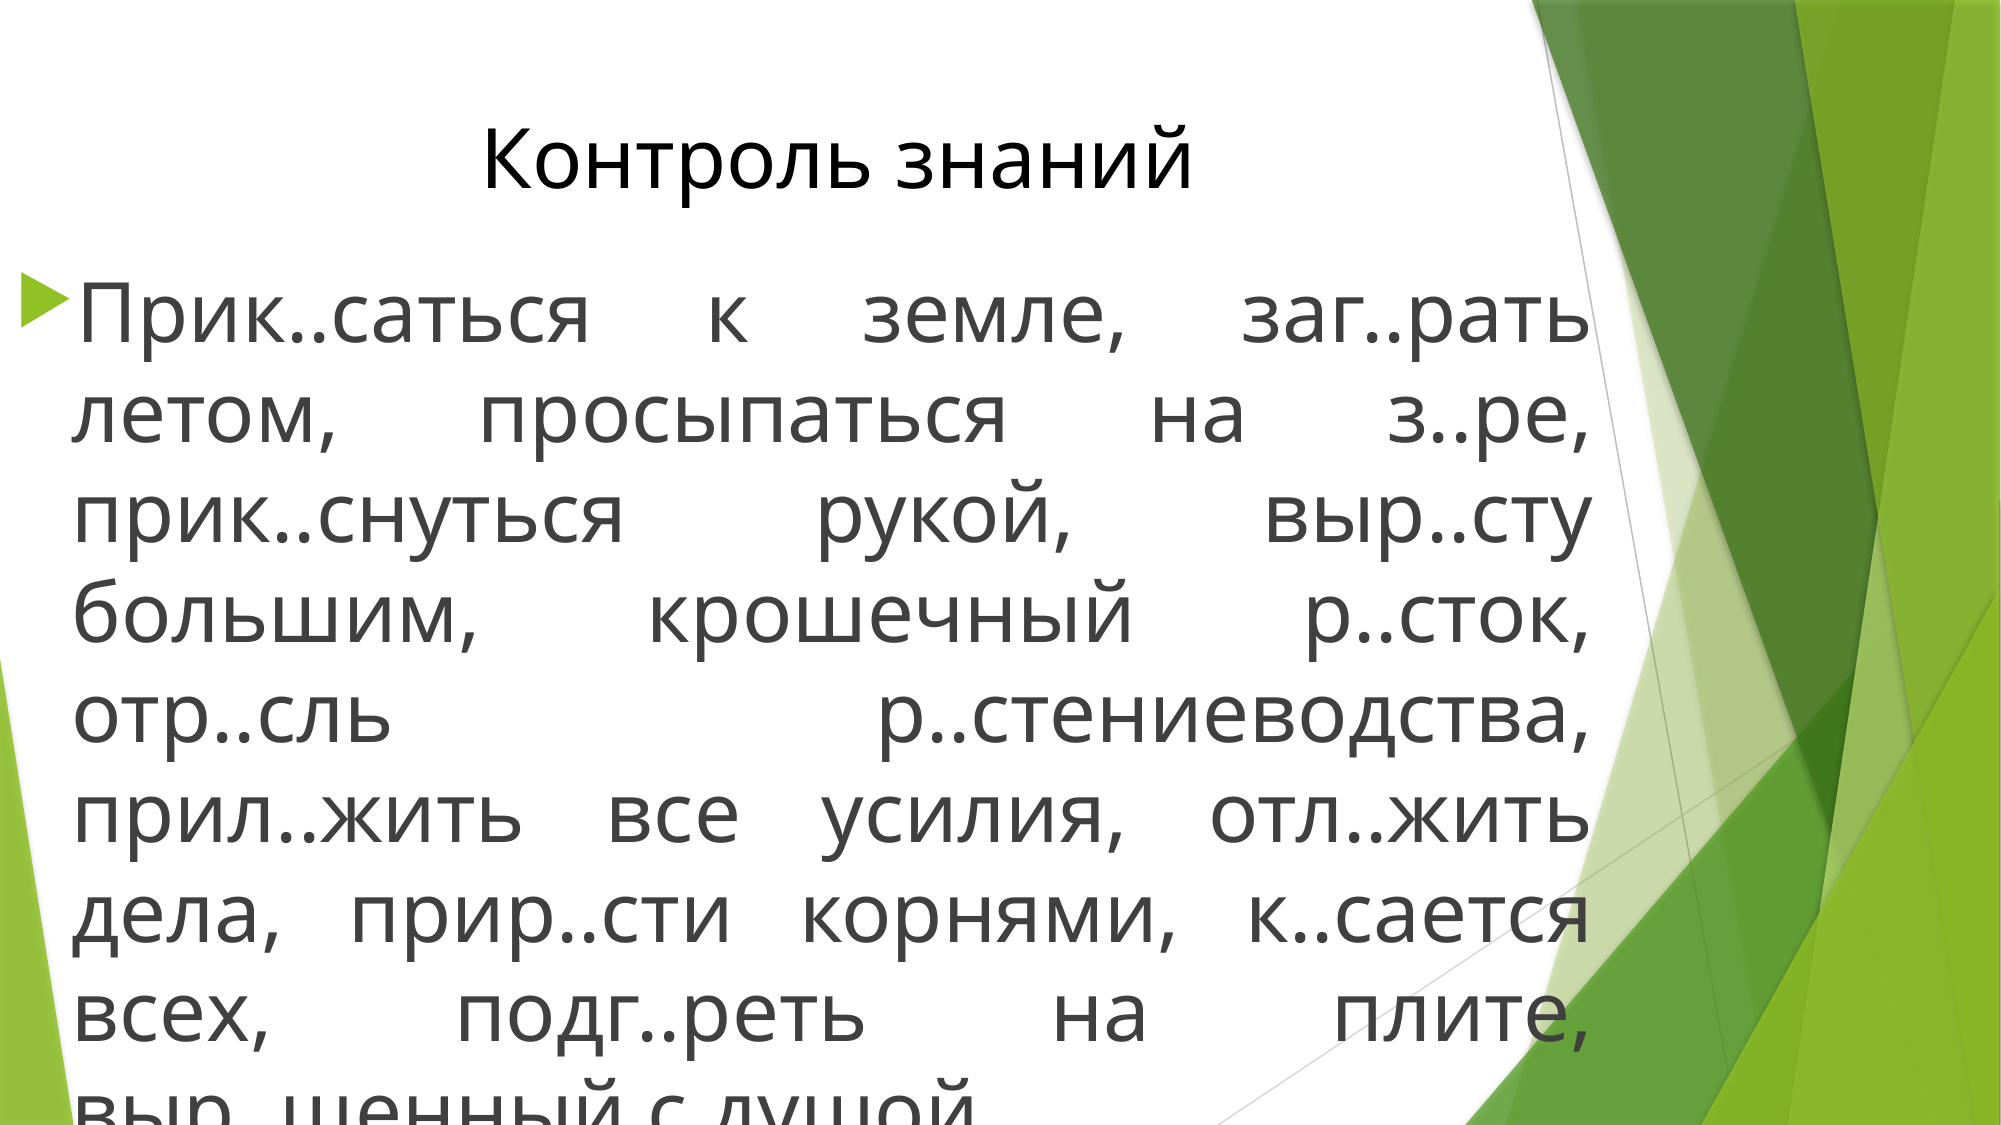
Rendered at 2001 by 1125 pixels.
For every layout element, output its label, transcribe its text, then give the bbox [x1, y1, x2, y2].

list Прик..саться к земле, заг..рать летом, просыпаться на з..ре, прик..снуться рукой, выр..сту большим, крошечный р..сток, отр..сль р..стениеводства, прил..жить все усилия, отл..жить дела, прир..сти корнями, к..сается всех, подг..реть на плите, выр..щенный с душой. [0, 251, 1609, 1014]
title Контроль знаний [35, 97, 1643, 252]
